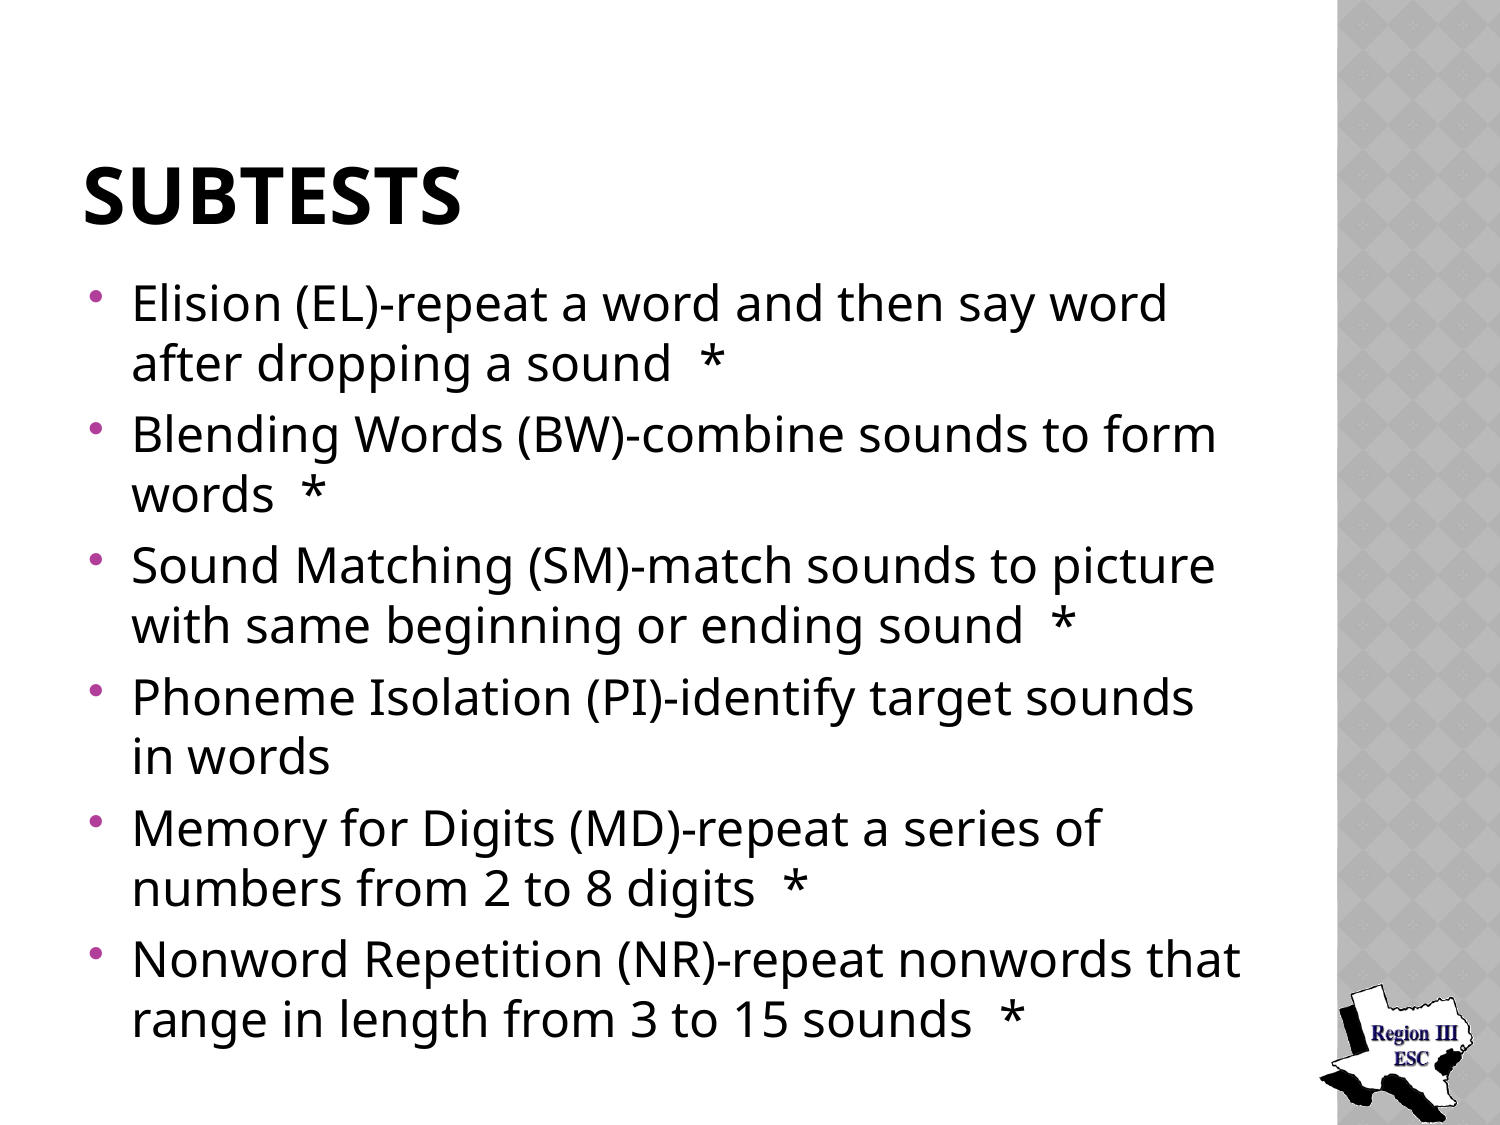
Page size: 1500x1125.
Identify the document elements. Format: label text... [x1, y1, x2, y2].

list Elision (EL)-repeat a word and then say word after dropping a sound * Blending Words (BW)-combine sounds to form words * Sound Matching (SM)-match sounds to picture with same beginning or ending sound * Phoneme Isolation (PI)-identify target sounds in words Memory for Digits (MD)-repeat a series of numbers from 2 to 8 digits * Nonword Repetition (NR)-repeat nonwords that range in length from 3 to 15 sounds * [75, 264, 1263, 1059]
picture [1318, 982, 1476, 1125]
title Subtests [75, 52, 1263, 240]
